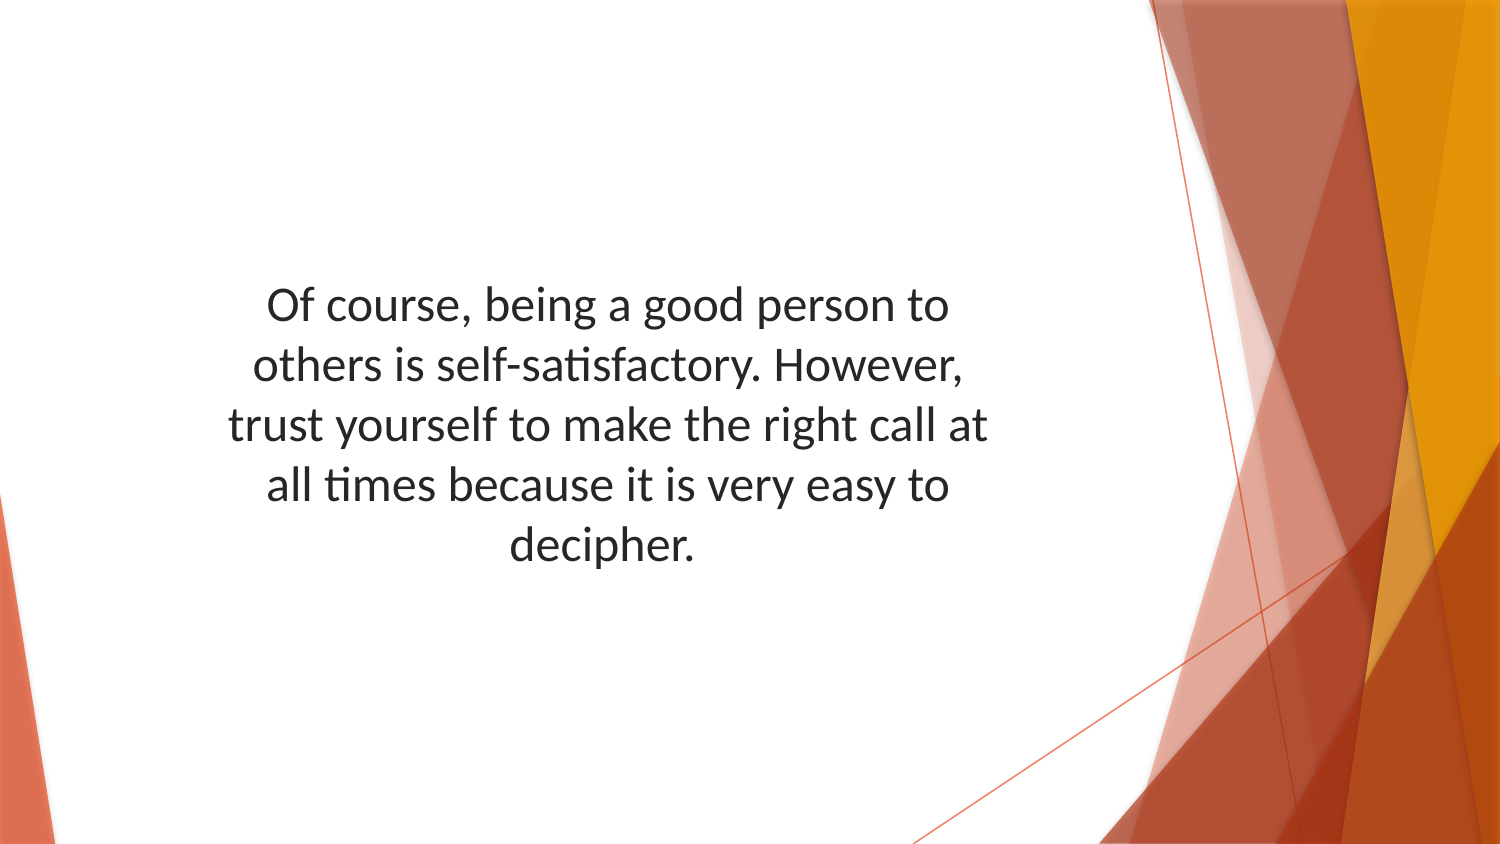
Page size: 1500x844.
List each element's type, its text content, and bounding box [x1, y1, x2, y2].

list Of course, being a good person to others is self-satisfactory. However, trust yourself to make the right call at all times because it is very easy to decipher. [194, 114, 1022, 729]
